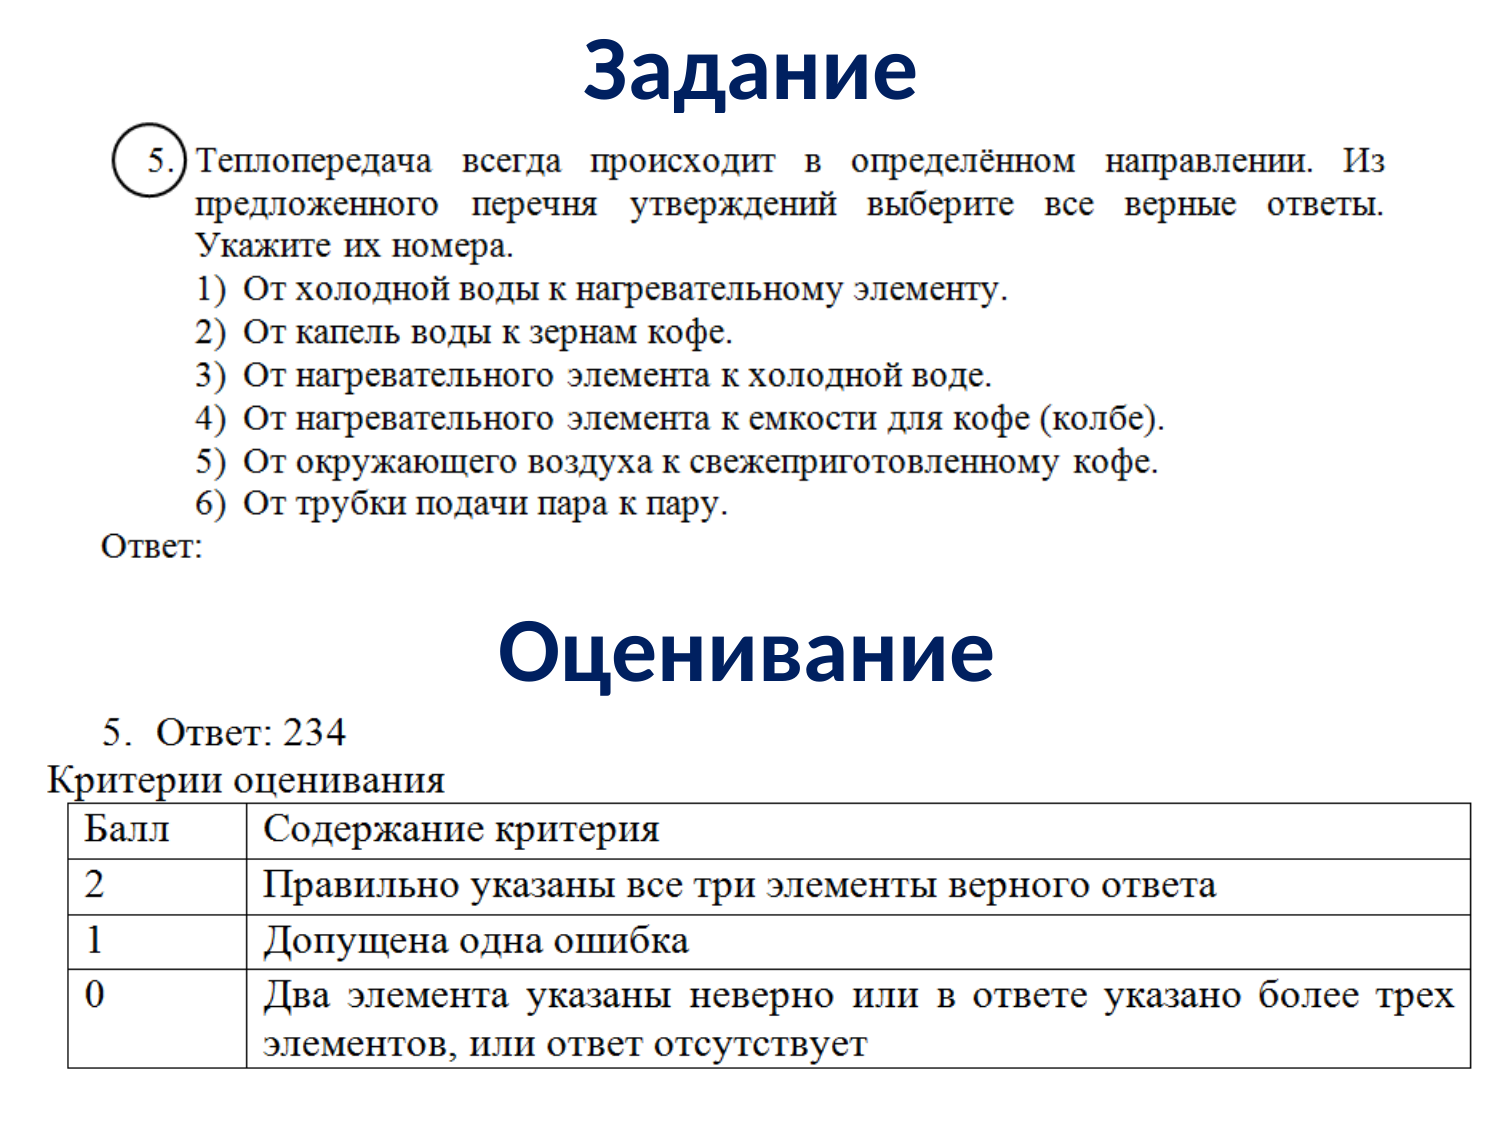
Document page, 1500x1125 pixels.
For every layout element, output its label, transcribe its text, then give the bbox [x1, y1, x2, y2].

title Задание [76, 0, 1427, 126]
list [72, 113, 1395, 599]
text_box Оценивание [72, 550, 1423, 702]
picture [35, 703, 1483, 1079]
